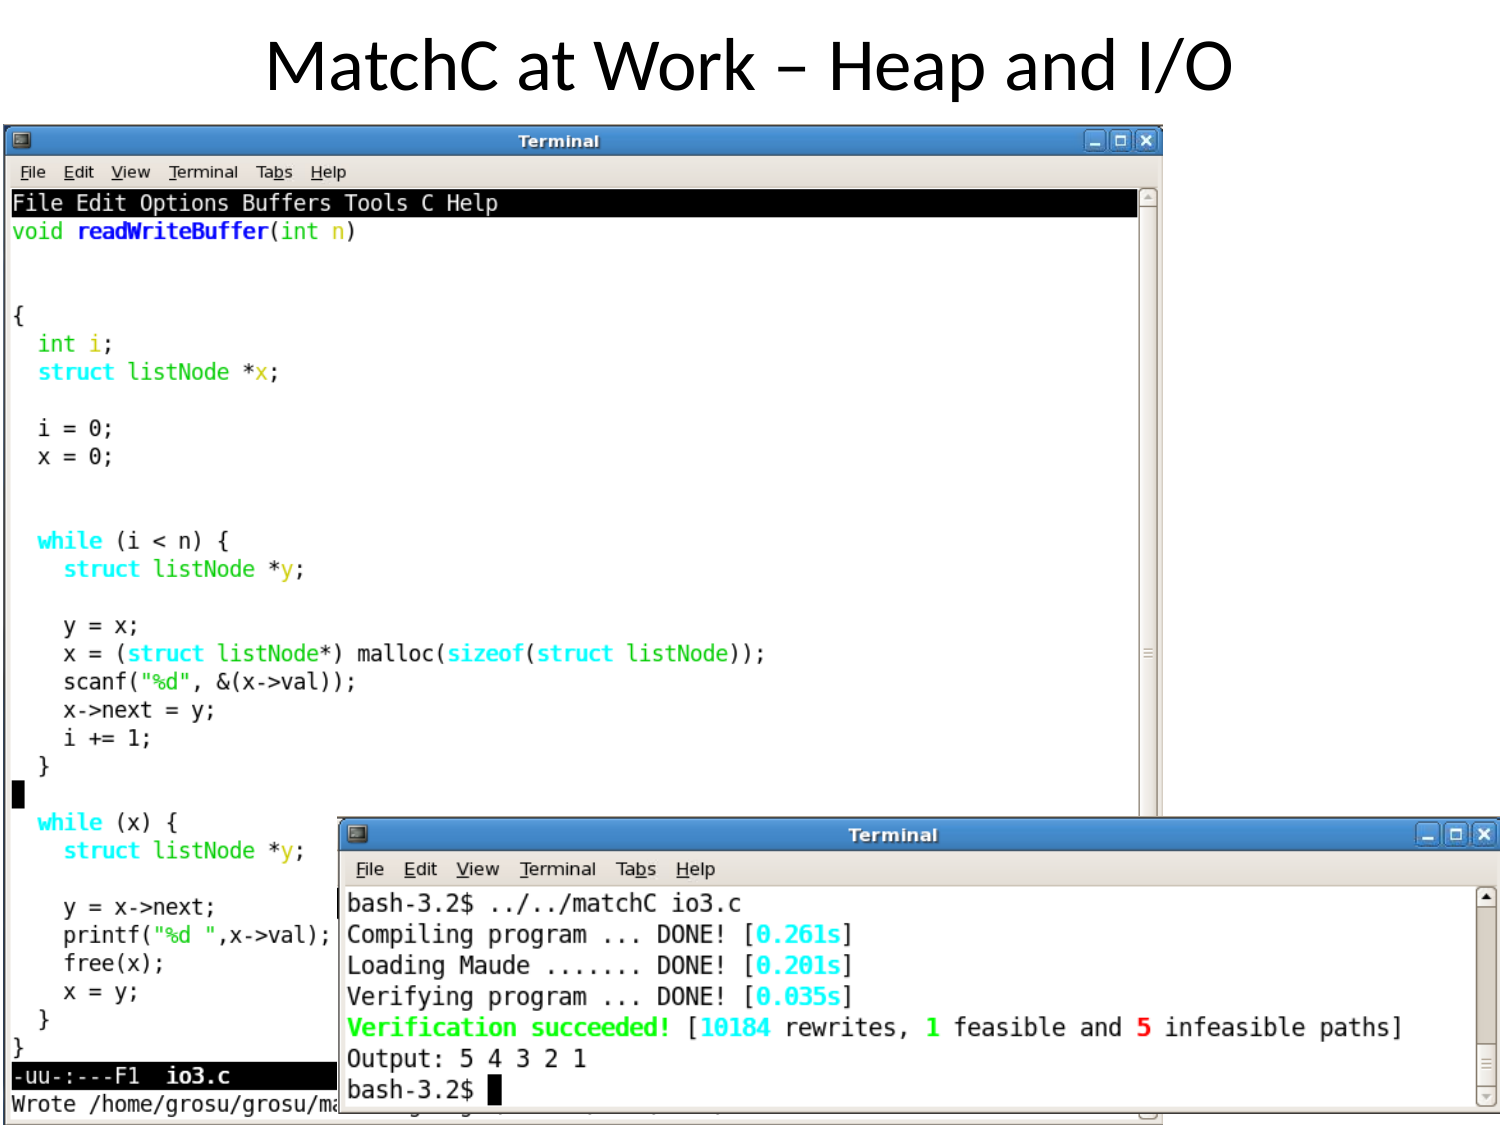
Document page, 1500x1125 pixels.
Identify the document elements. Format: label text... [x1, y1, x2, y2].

title MatchC at Work – Heap and I/O [75, 12, 1425, 108]
picture [3, 124, 1500, 1125]
